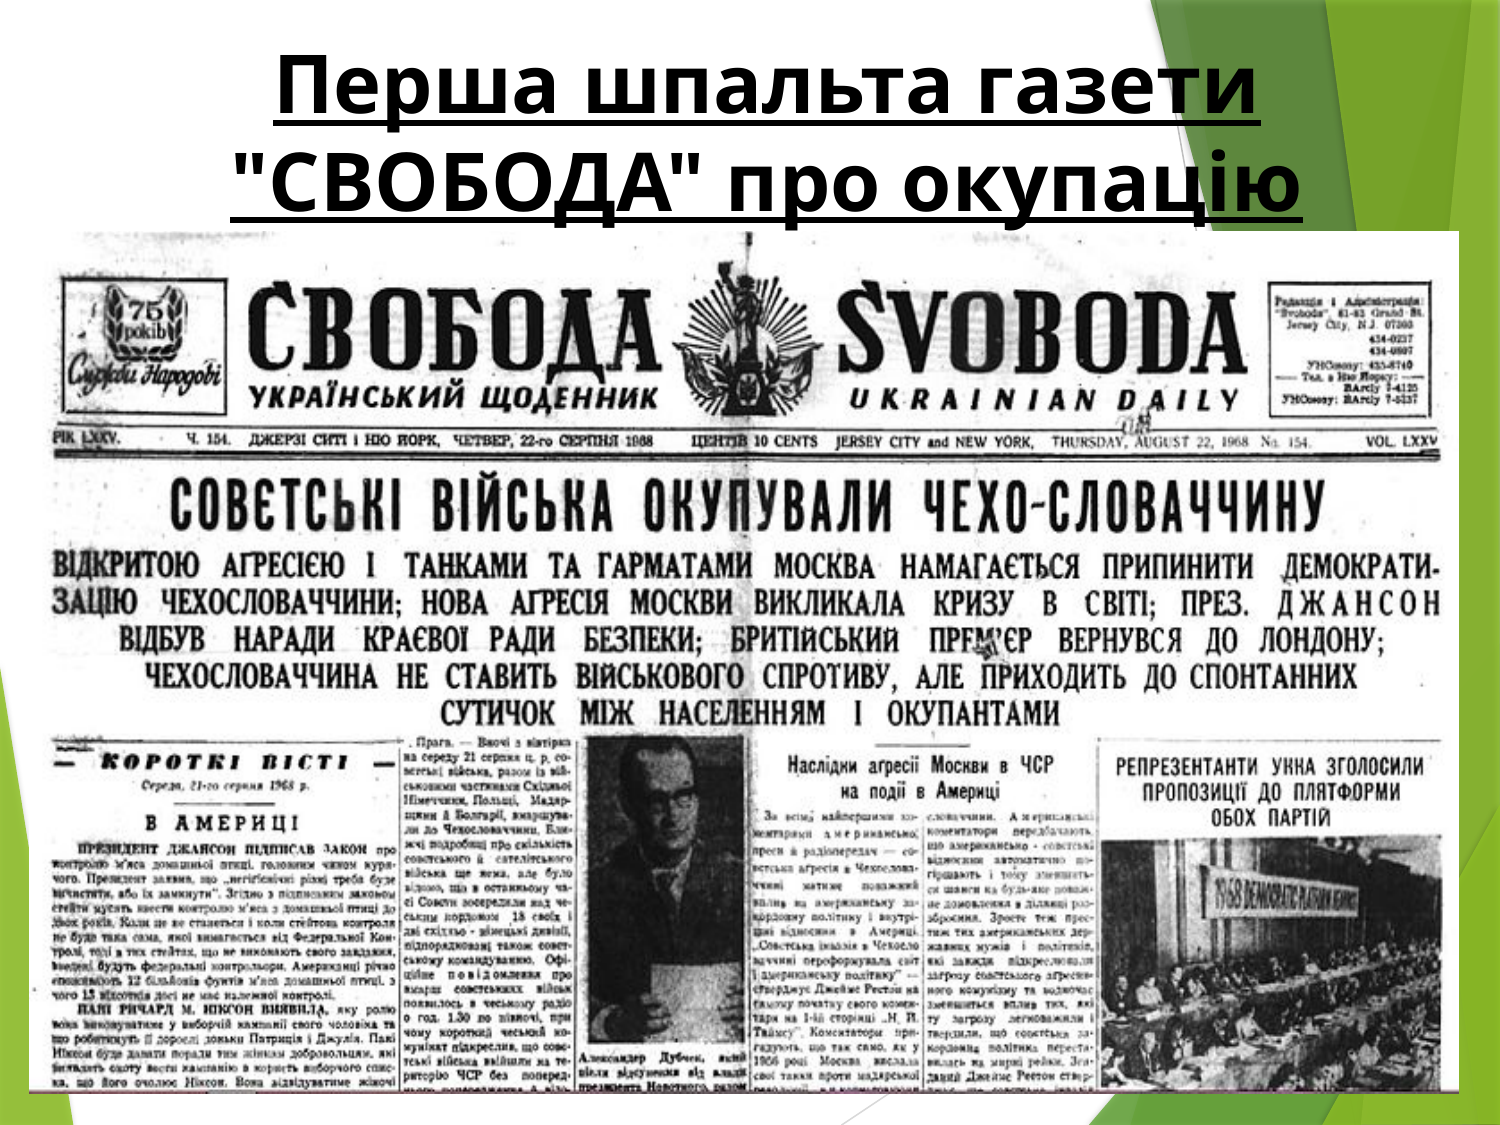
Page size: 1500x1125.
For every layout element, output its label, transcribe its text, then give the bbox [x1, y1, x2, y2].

title Перша шпальта газети "СВОБОДА" про окупацію Чехословаччини [75, 24, 1459, 225]
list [28, 231, 1460, 1095]
